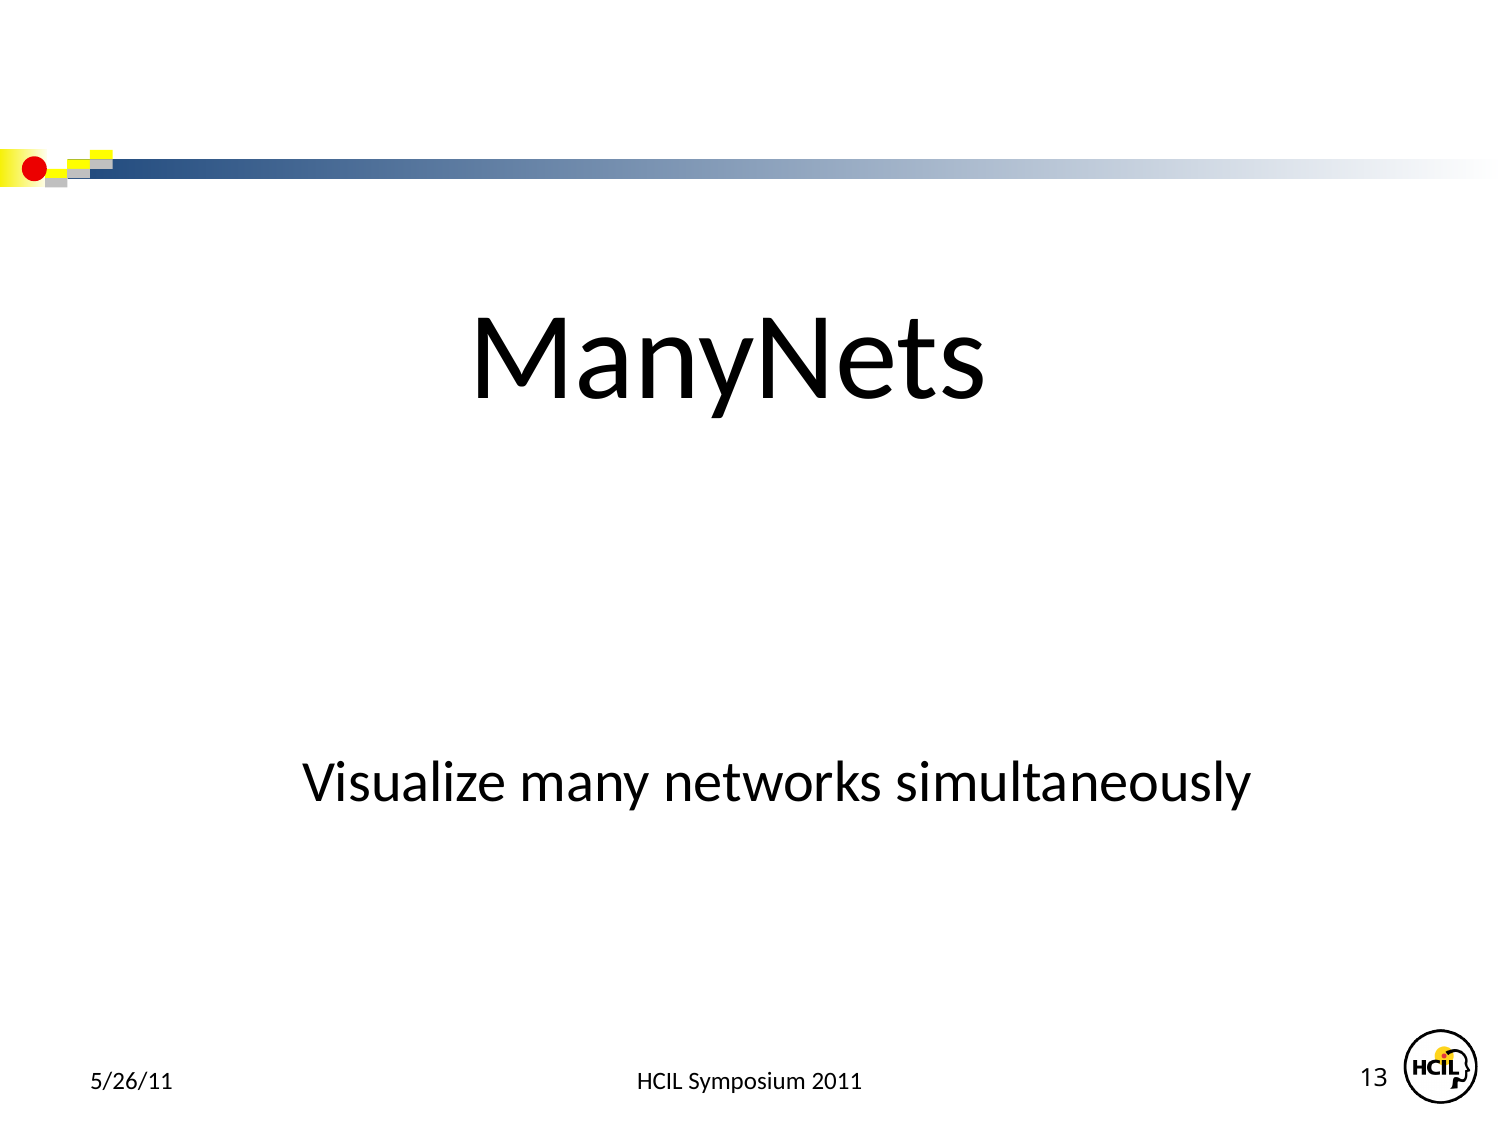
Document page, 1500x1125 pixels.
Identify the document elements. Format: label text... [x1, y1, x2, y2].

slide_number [74, 1042, 426, 1103]
text_box Visualize many networks simultaneously [287, 735, 1268, 821]
title ManyNets [53, 215, 1404, 482]
picture [1403, 1029, 1478, 1104]
slide_number 12 [1074, 1042, 1404, 1103]
footer HCIL Symposium 2011 [512, 1042, 988, 1103]
